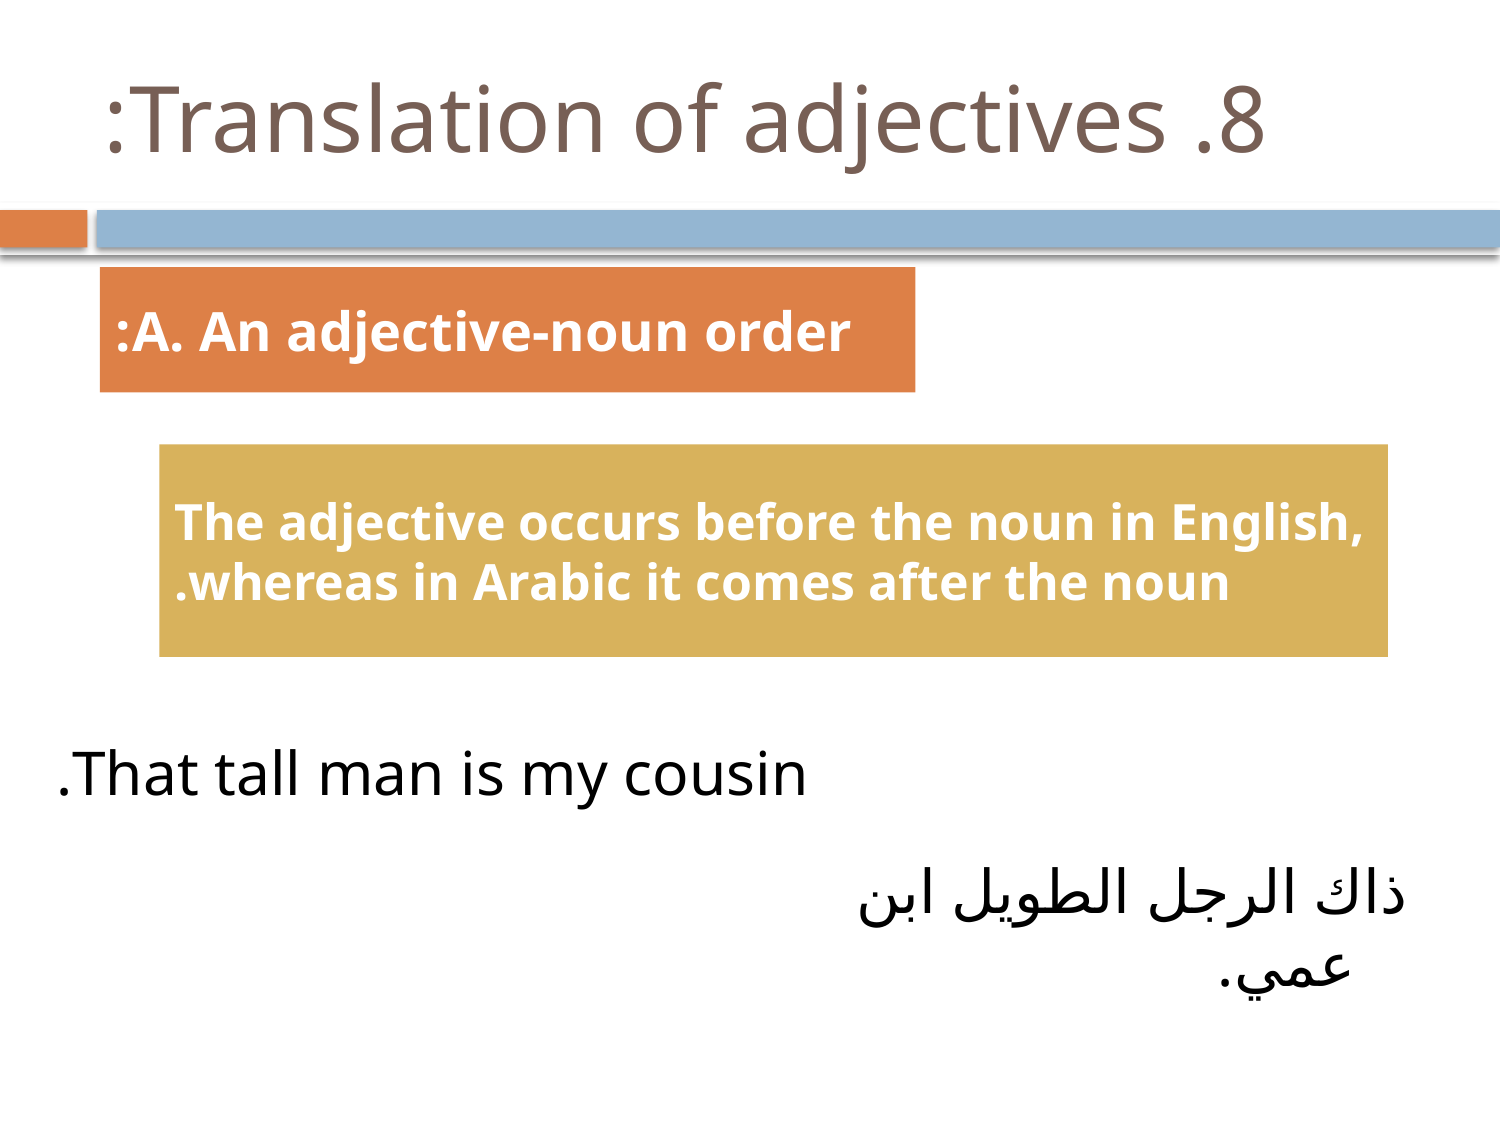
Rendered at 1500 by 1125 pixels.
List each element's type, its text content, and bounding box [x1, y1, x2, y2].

list A. An adjective-noun order: [99, 267, 916, 393]
title 8. Translation of adjectives: [87, 44, 1425, 188]
list The adjective occurs before the noun in English, whereas in Arabic it comes after the noun. [159, 444, 1388, 657]
list ذاك الرجل الطويل ابن عمي. [750, 846, 1423, 1080]
list That tall man is my cousin. [41, 727, 1058, 917]
